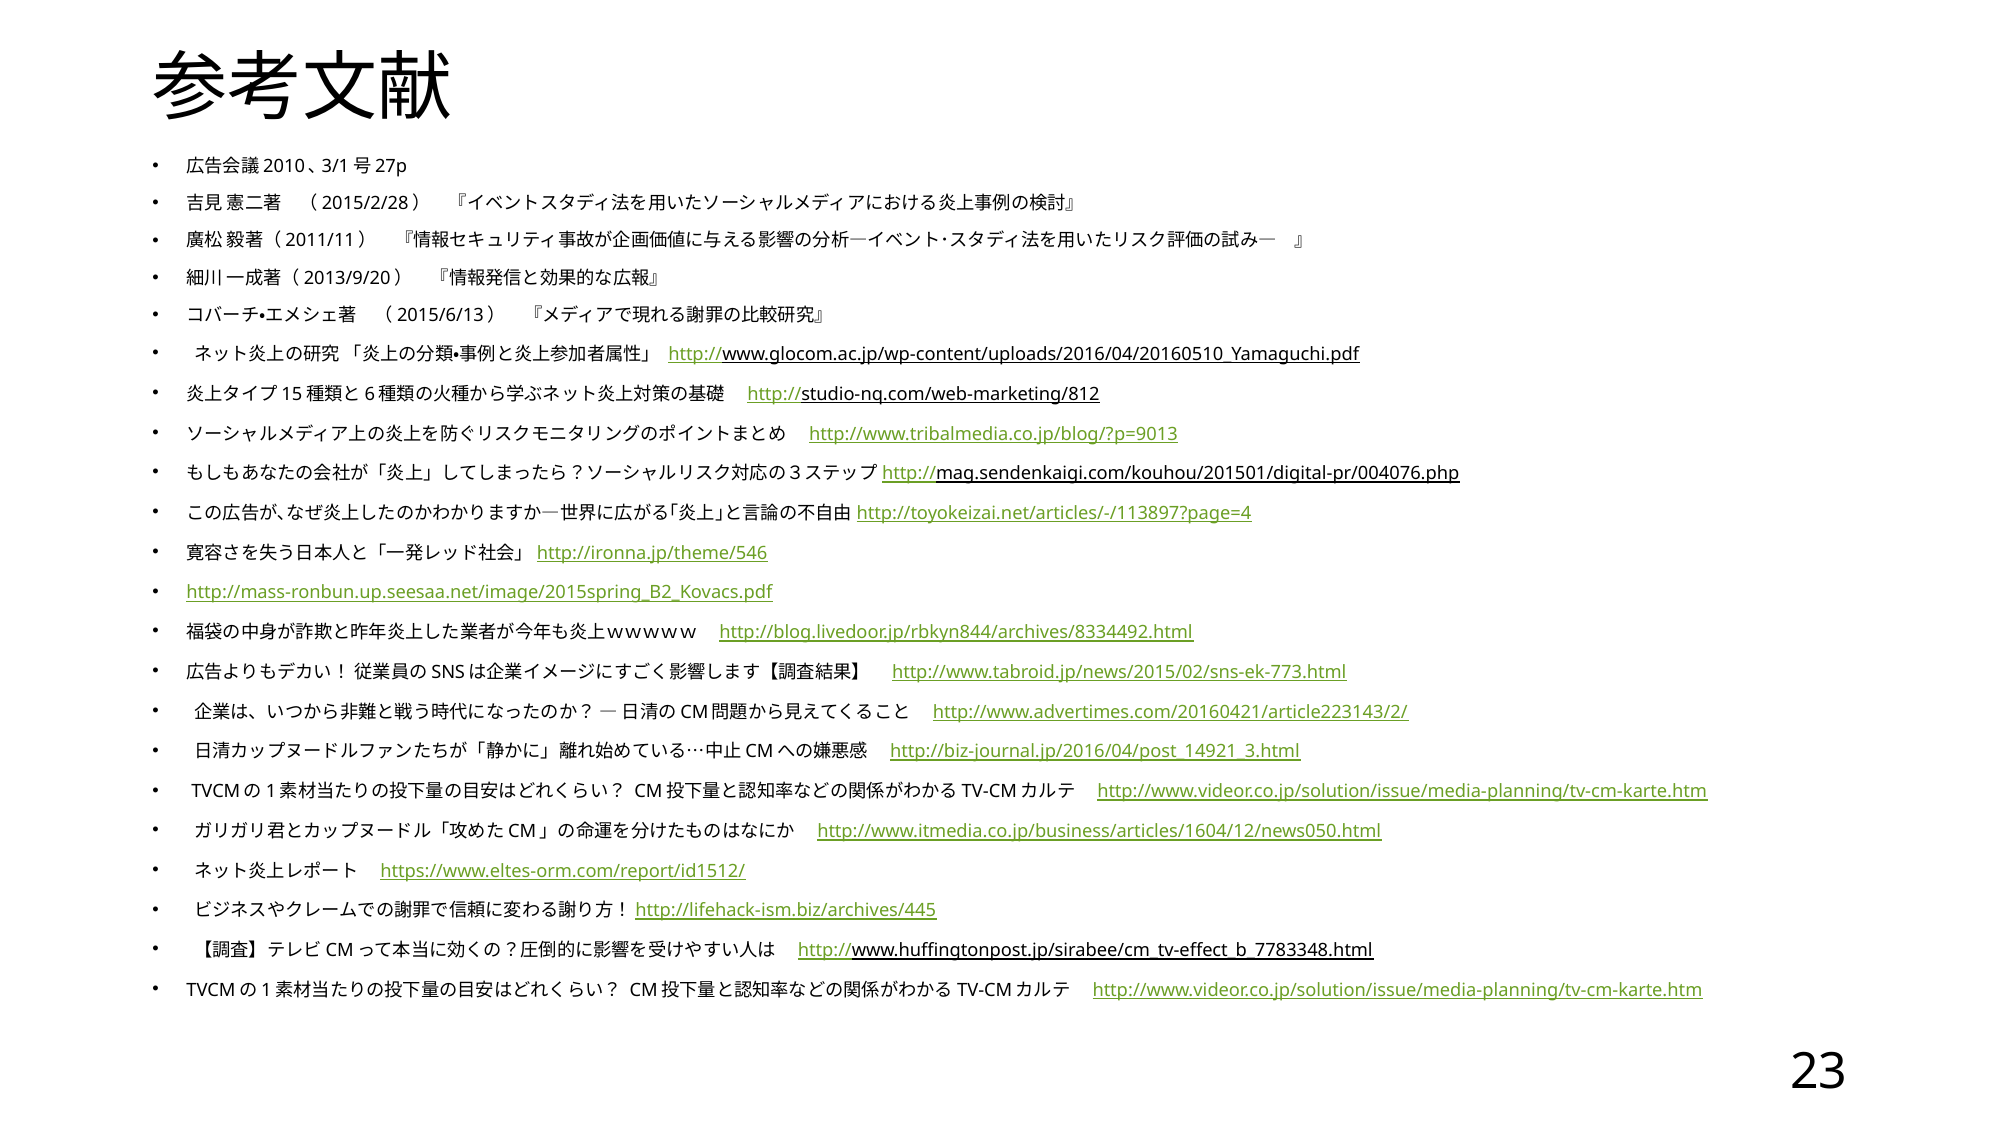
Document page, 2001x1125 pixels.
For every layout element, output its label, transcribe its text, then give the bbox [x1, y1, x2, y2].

list 広告会議2010､3/1号27p 吉見 憲二著 （2015/2/28） 『イベントスタディ法を用いたソーシャルメディアにおける炎上事例の検討』 廣松 毅著（2011/11） 『情報セキュリティ事故が企画価値に与える影響の分析―イベント･スタディ法を用いたリスク評価の試み― 』 細川 一成著（2013/9/20） 『情報発信と効果的な広報』 コバーチ・エメシェ著 （2015/6/13） 『メディアで現れる謝罪の比較研究』 ネット炎上の研究 「炎上の分類・事例と炎上参加者属性」 http://www.glocom.ac.jp/wp-content/uploads/2016/04/20160510_Yamaguchi.pdf 炎上タイプ15種類と6種類の火種から学ぶネット炎上対策の基礎 http://studio-nq.com/web-marketing/812 ソーシャルメディア上の炎上を防ぐリスクモニタリングのポイントまとめ http://www.tribalmedia.co.jp/blog/?p=9013 もしもあなたの会社が「炎上」してしまったら？ソーシャルリスク対応の３ステップhttp://mag.sendenkaigi.com/kouhou/201501/digital-pr/004076.php この広告が､なぜ炎上したのかわかりますか―世界に広がる｢炎上｣と言論の不自由http://toyokeizai.net/articles/-/113897?page=4 寛容さを失う日本人と「一発レッド社会」http://ironna.jp/theme/546 http://mass-ronbun.up.seesaa.net/image/2015spring_B2_Kovacs.pdf 福袋の中身が詐欺と昨年炎上した業者が今年も炎上ｗｗｗｗｗ http://blog.livedoor.jp/rbkyn844/archives/8334492.html 広告よりもデカい！ 従業員のSNSは企業イメージにすごく影響します【調査結果】 http://www.tabroid.jp/news/2015/02/sns-ek-773.html 企業は、いつから非難と戦う時代になったのか？ — 日清のCM問題から見えてくること http://www.advertimes.com/20160421/article223143/2/ 日清カップヌードルファンたちが「静かに」離れ始めている…中止CMへの嫌悪感 http://biz-journal.jp/2016/04/post_14921_3.html TVCMの1素材当たりの投下量の目安はどれくらい？ CM投下量と認知率などの関係がわかるTV-CMカルテ http://www.videor.co.jp/solution/issue/media-planning/tv-cm-karte.htm ガリガリ君とカップヌードル「攻めたCM」の命運を分けたものはなにか http://www.itmedia.co.jp/business/articles/1604/12/news050.html ネット炎上レポート https://www.eltes-orm.com/report/id1512/ ビジネスやクレームでの謝罪で信頼に変わる謝り方！http://lifehack-ism.biz/archives/445 【調査】テレビCMって本当に効くの？圧倒的に影響を受けやすい人は http://www.huffingtonpost.jp/sirabee/cm_tv-effect_b_7783348.html TVCMの1素材当たりの投下量の目安はどれくらい？ CM投下量と認知率などの関係がわかるTV-CMカルテ http://www.videor.co.jp/solution/issue/media-planning/tv-cm-karte.htm [137, 149, 1948, 1022]
slide_number 23 [1412, 1042, 1863, 1103]
title 参考文献 [137, 13, 1863, 149]
